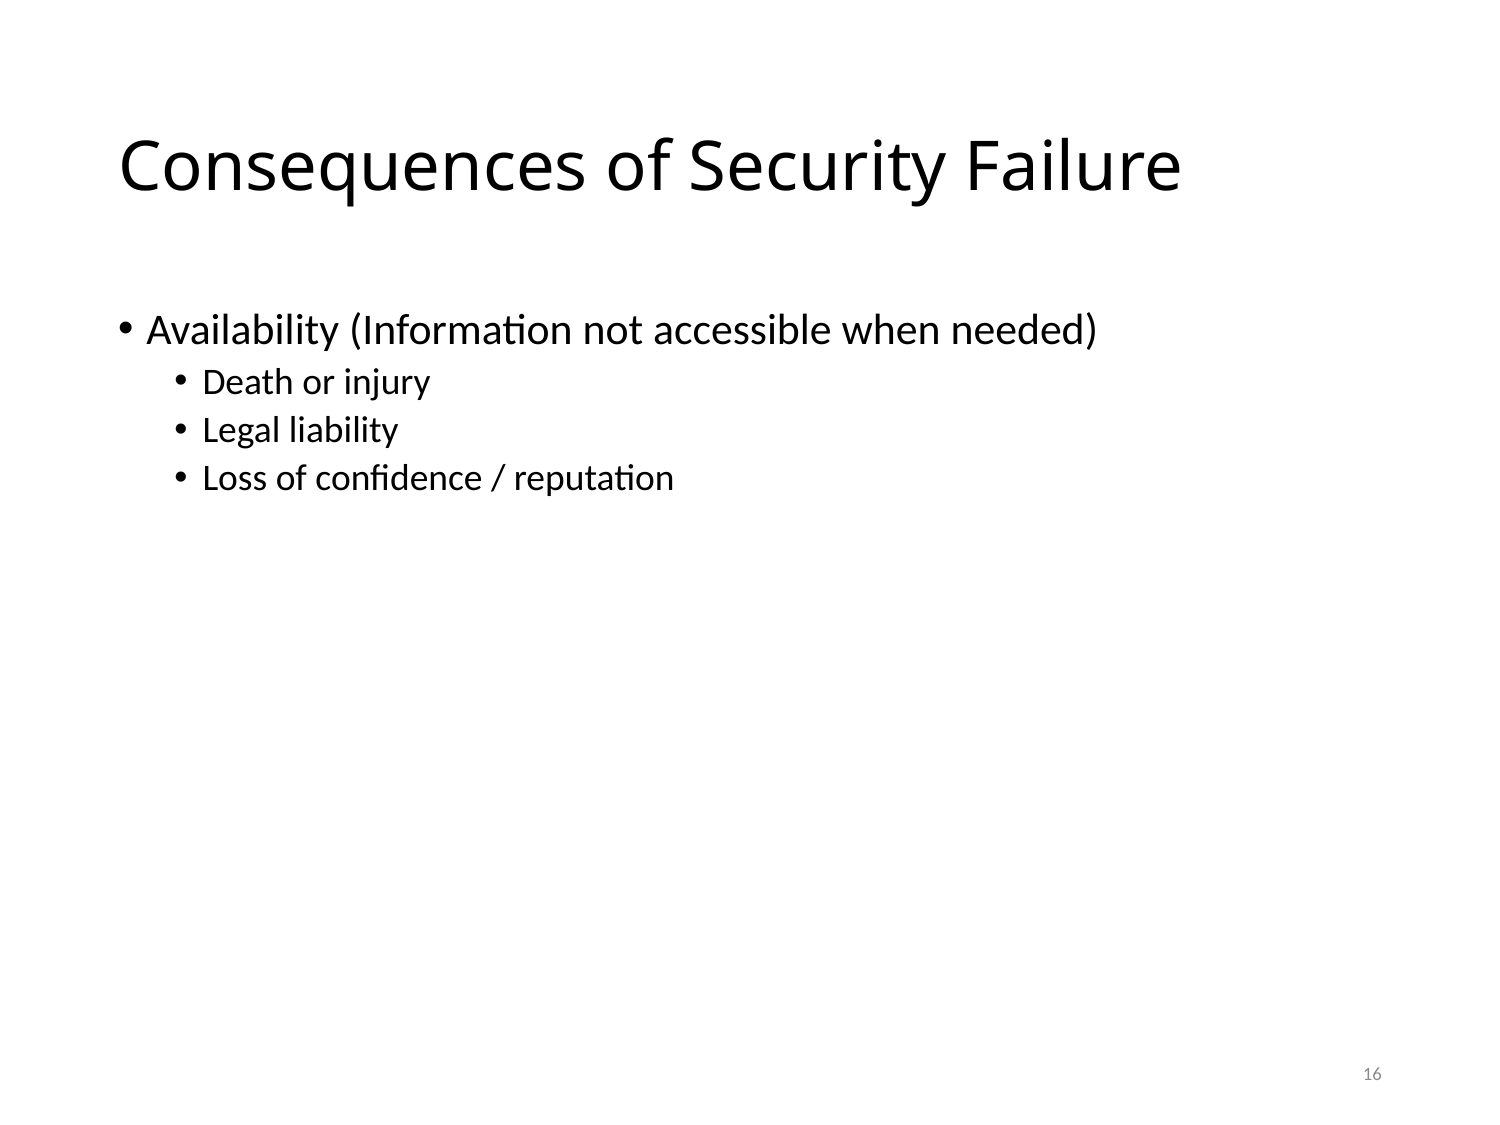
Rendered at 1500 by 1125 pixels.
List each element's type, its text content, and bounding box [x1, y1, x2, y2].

slide_number 16 [1059, 1042, 1397, 1103]
list Availability (Information not accessible when needed) Death or injury Legal liability Loss of confidence / reputation [103, 299, 1397, 1014]
title Consequences of Security Failure [103, 59, 1397, 278]
